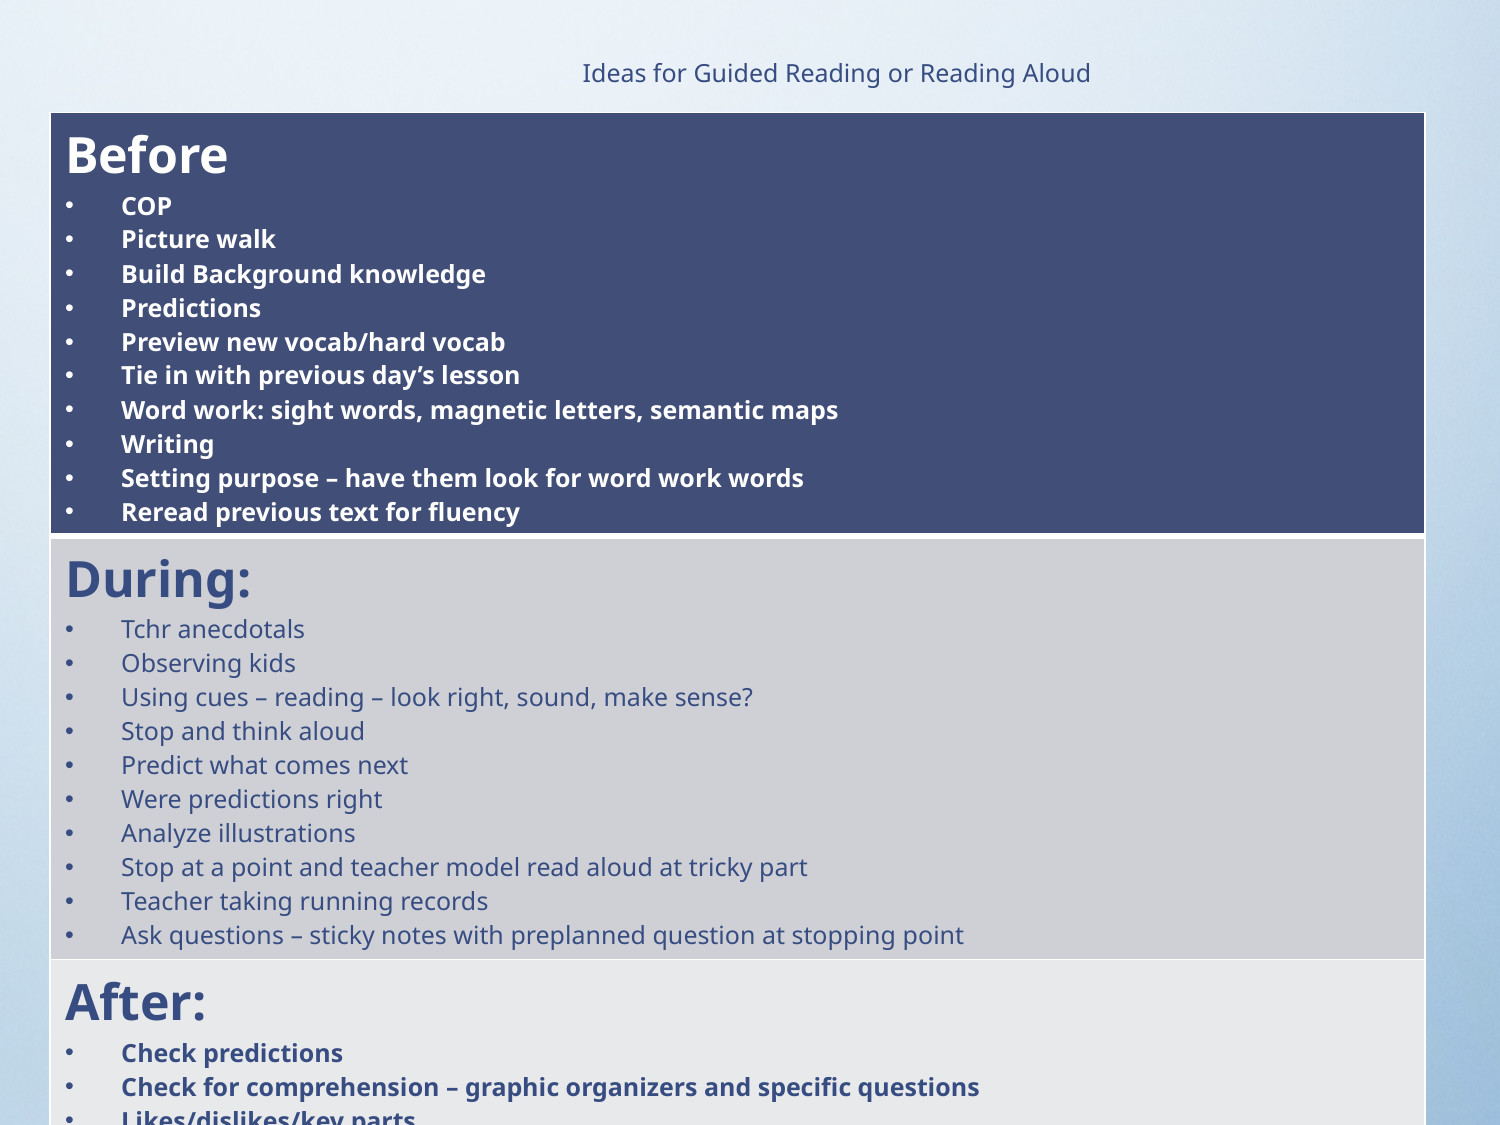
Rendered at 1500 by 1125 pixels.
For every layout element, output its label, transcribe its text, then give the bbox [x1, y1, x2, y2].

picture [0, 0, 1500, 1125]
table_cell After: Check predictions Check for comprehension – graphic organizers and specific questions Likes/dislikes/key parts Relate to own life/other books/word Write down words they have trouble with and put on word wall – personal word dictionary Journal/write about what they learned Discuss setting, plot, theme Sentence strips with sentences from the book [51, 960, 1424, 1125]
text_box Ideas for Guided Reading or Reading Aloud [437, 50, 1238, 95]
table_header Before COP Picture walk Build Background knowledge Predictions Preview new vocab/hard vocab Tie in with previous day’s lesson Word work: sight words, magnetic letters, semantic maps Writing Setting purpose – have them look for word work words Reread previous text for fluency [51, 113, 1424, 533]
table_cell During: Tchr anecdotals Observing kids Using cues – reading – look right, sound, make sense? Stop and think aloud Predict what comes next Were predictions right Analyze illustrations Stop at a point and teacher model read aloud at tricky part Teacher taking running records Ask questions – sticky notes with preplanned question at stopping point [51, 539, 1424, 959]
